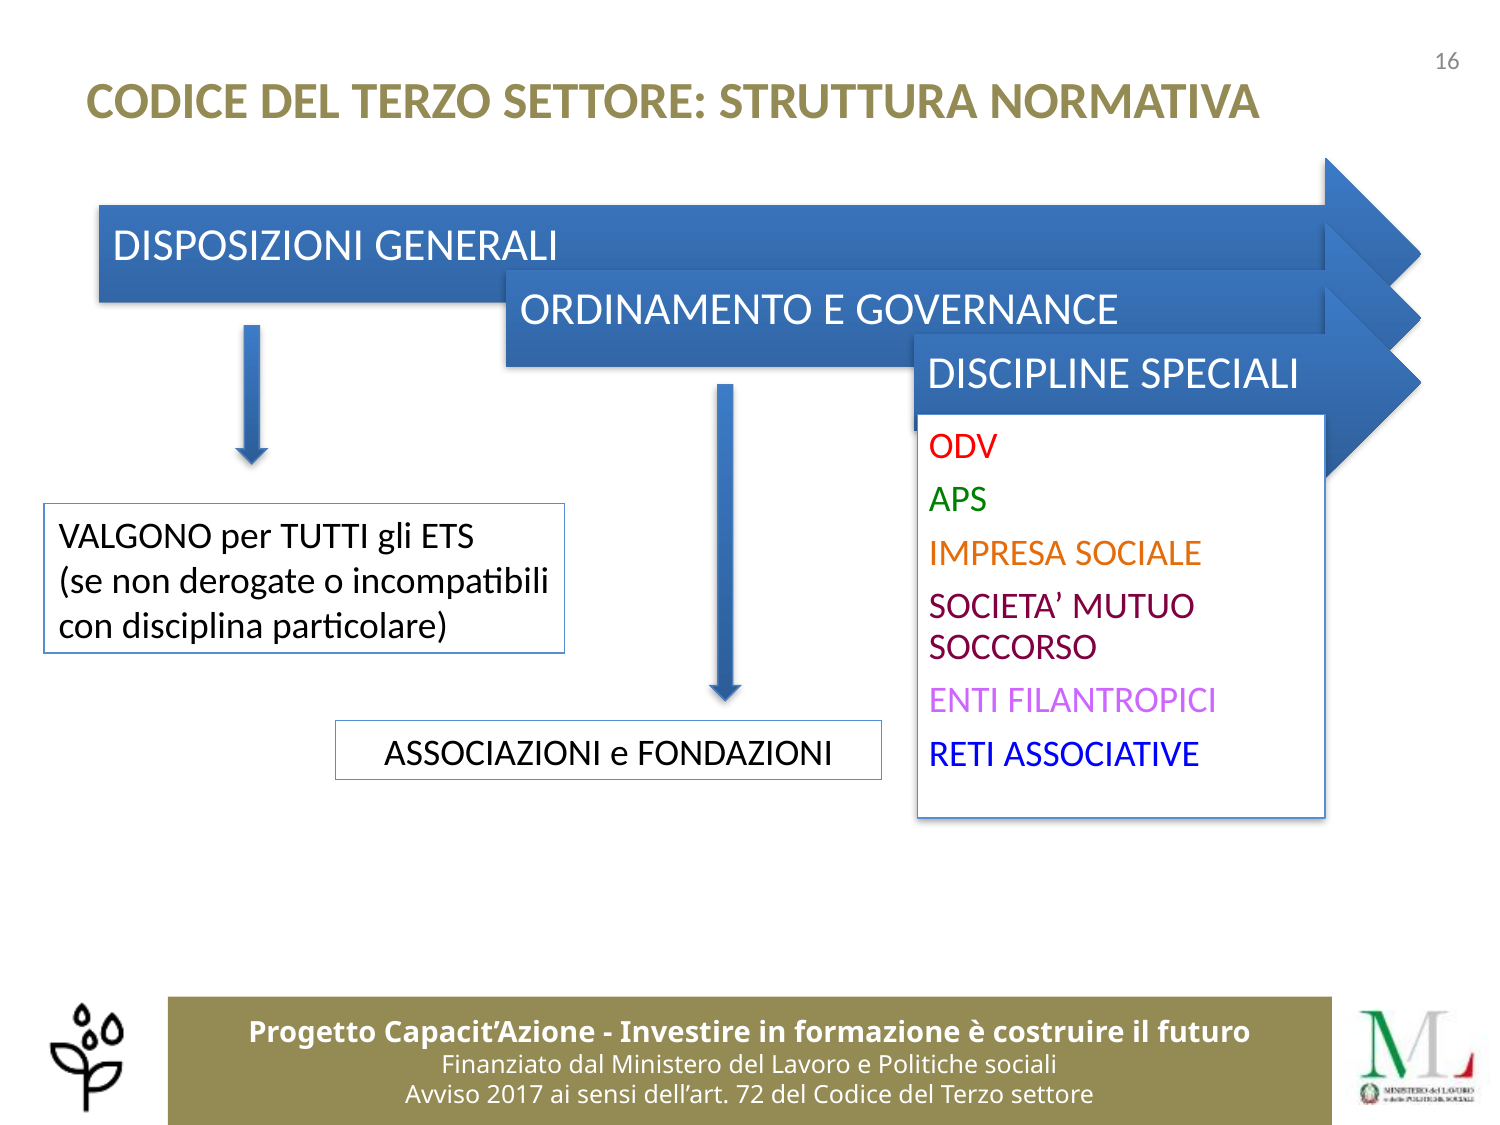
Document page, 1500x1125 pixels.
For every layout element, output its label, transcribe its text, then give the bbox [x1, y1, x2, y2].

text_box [98, 98, 1422, 879]
slide_number 16 [1124, 29, 1475, 90]
text_box Progetto Capacit’Azione - Investire in formazione è costruire il futuro Finanziato dal Ministero del Lavoro e Politiche sociali Avviso 2017 ai sensi dell’art. 72 del Codice del Terzo settore [166, 994, 1334, 1125]
text_box CODICE DEL TERZO SETTORE: STRUTTURA NORMATIVA [71, 59, 1276, 137]
picture [47, 1002, 129, 1113]
picture [1345, 1009, 1491, 1106]
text_box VALGONO per TUTTI gli ETS (se non derogate o incompatibili con disciplina particolare) [43, 503, 93, 654]
